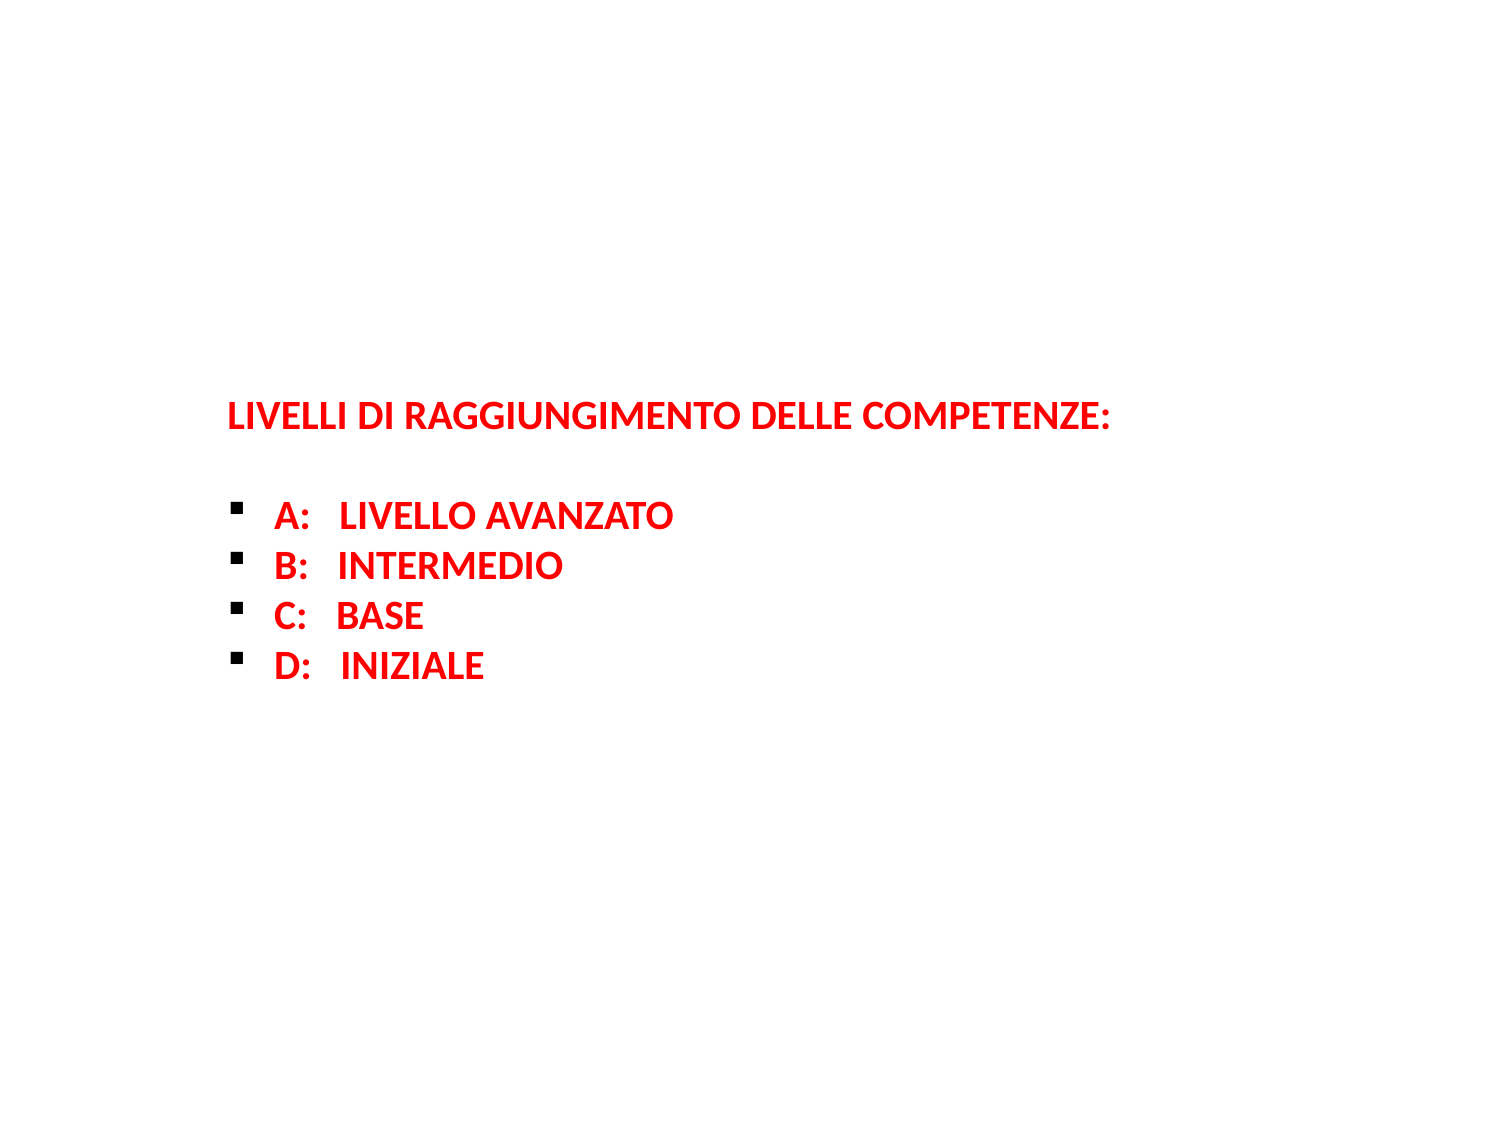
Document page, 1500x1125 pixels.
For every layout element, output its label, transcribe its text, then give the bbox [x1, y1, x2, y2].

text_box LIVELLI DI RAGGIUNGIMENTO DELLE COMPETENZE: A: LIVELLO AVANZATO B: INTERMEDIO C: BASE D: INIZIALE [212, 380, 1288, 741]
